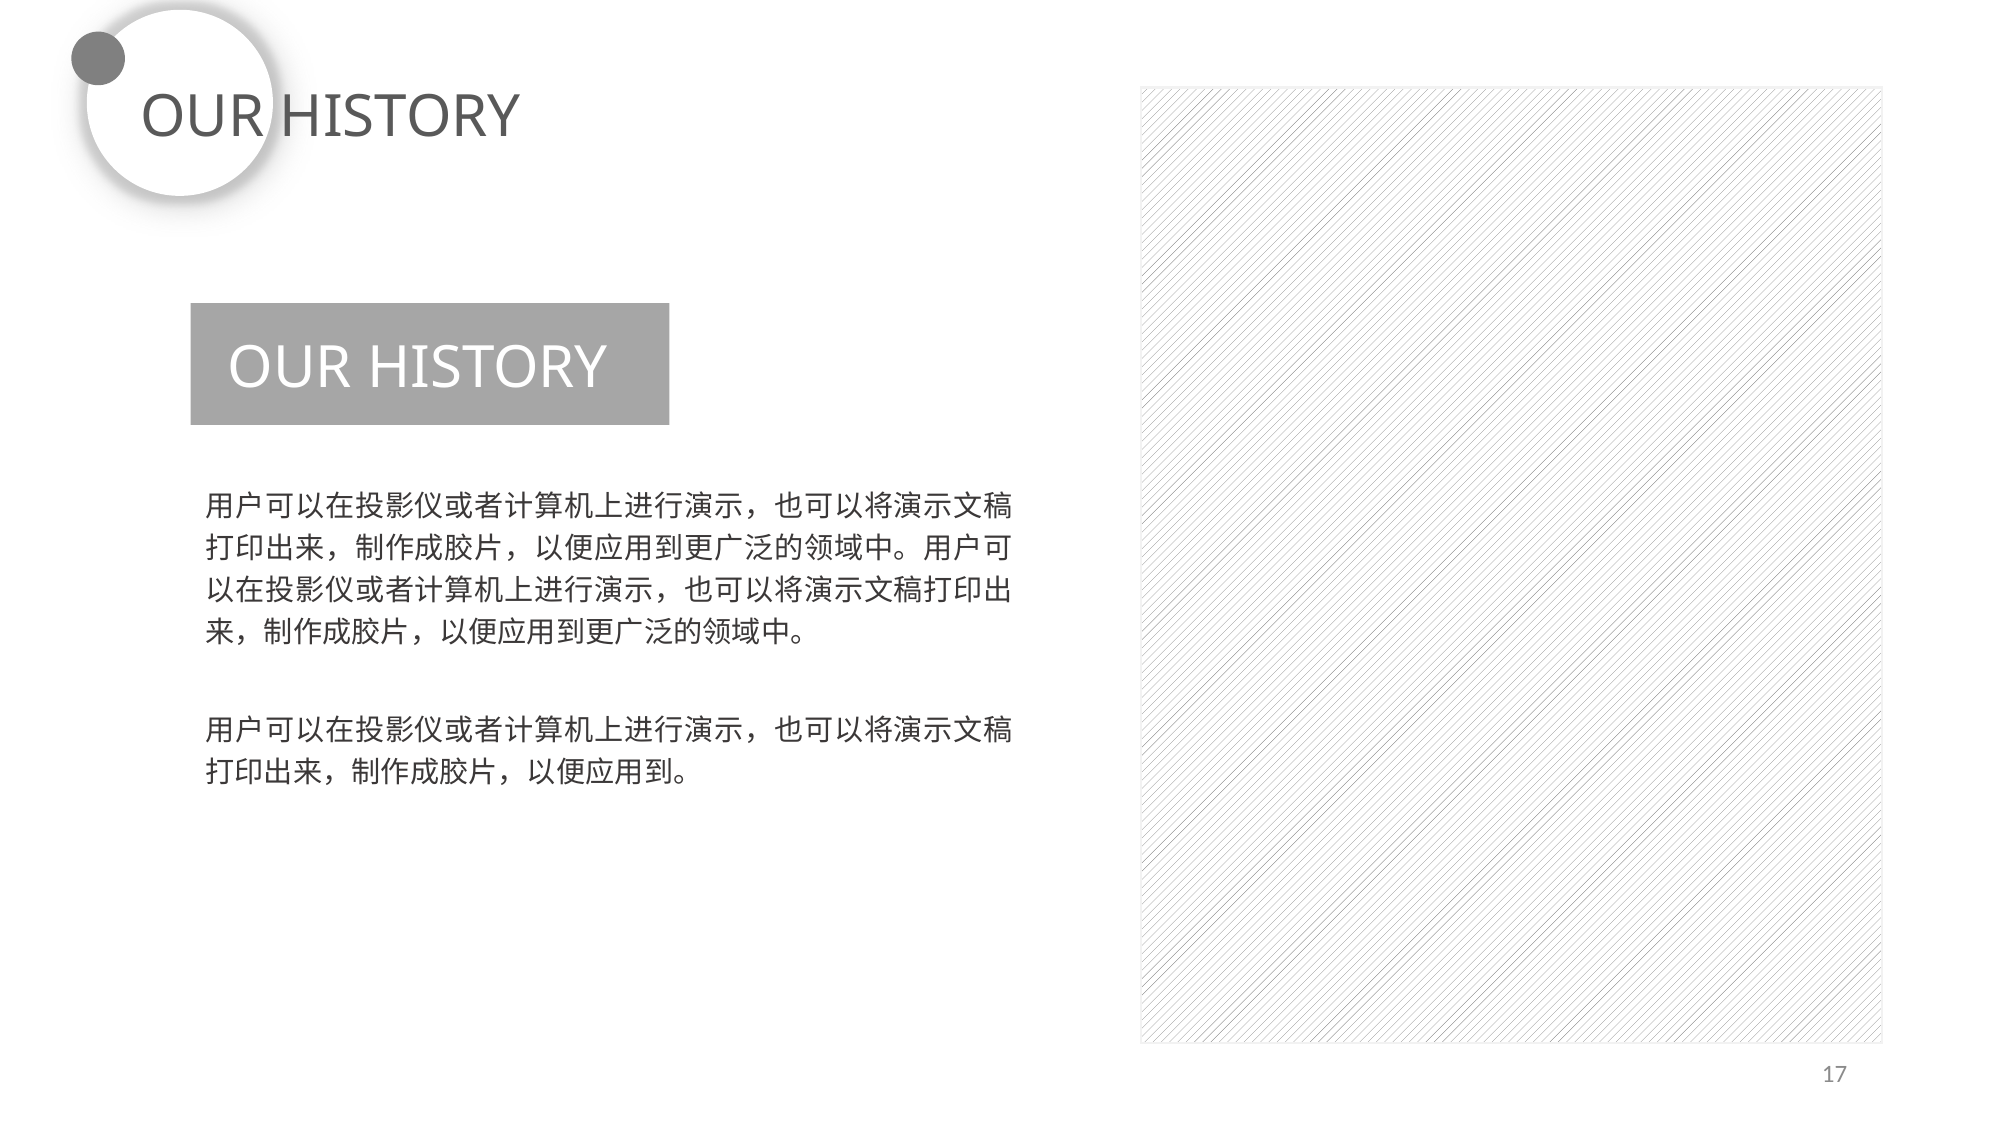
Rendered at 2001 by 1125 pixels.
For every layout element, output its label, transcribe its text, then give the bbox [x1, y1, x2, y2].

text_box [1140, 86, 1883, 1044]
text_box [61, 3, 275, 190]
text_box [190, 302, 670, 426]
text_box OUR HISTORY [275, 78, 608, 149]
text_box 用户可以在投影仪或者计算机上进行演示，也可以将演示文稿打印出来，制作成胶片，以便应用到更广泛的领域中。用户可以在投影仪或者计算机上进行演示，也可以将演示文稿打印出来，制作成胶片，以便应用到更广泛的领域中。 [190, 472, 1029, 656]
slide_number 17 [1412, 1044, 1863, 1103]
text_box 用户可以在投影仪或者计算机上进行演示，也可以将演示文稿打印出来，制作成胶片，以便应用到。 [190, 697, 1029, 796]
text_box OUR HISTORY [227, 328, 695, 399]
